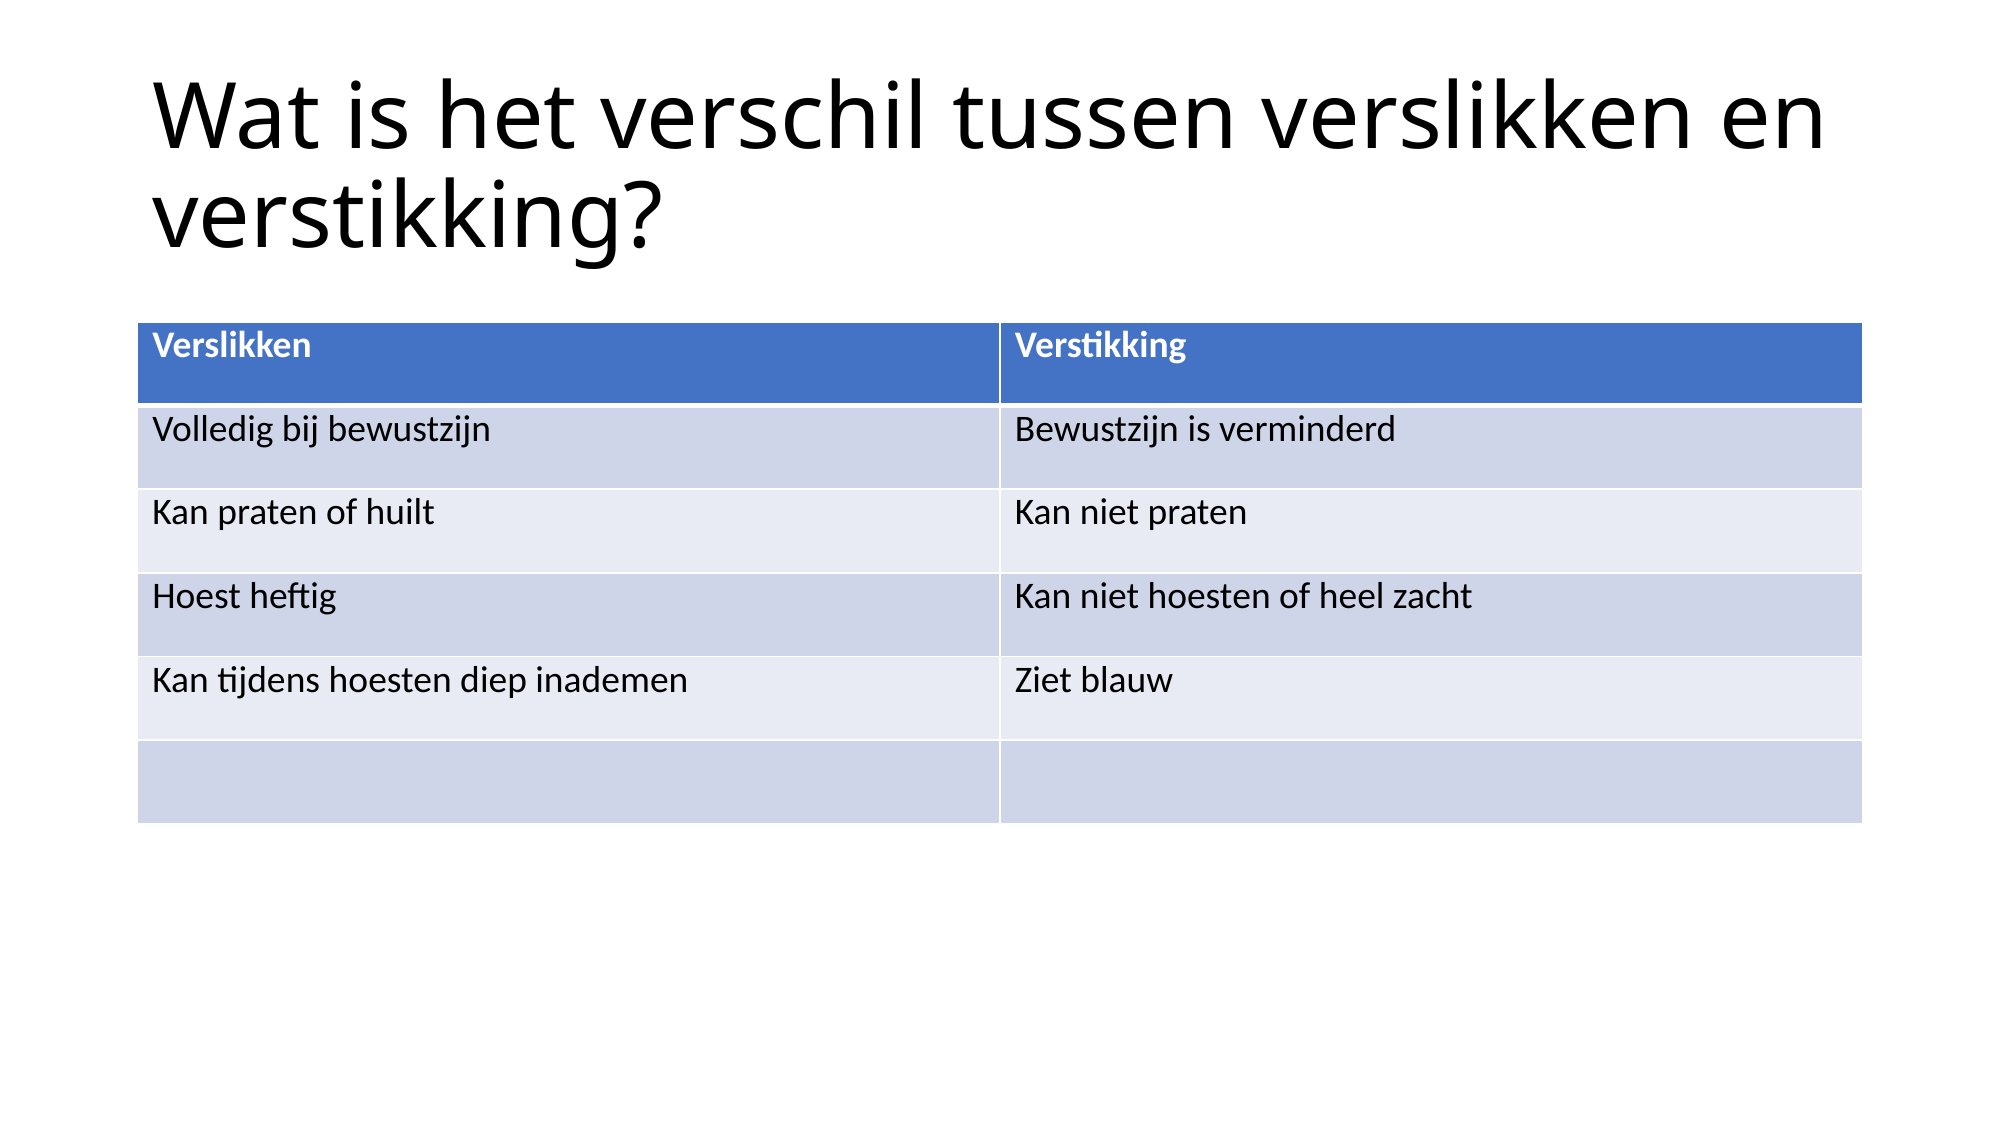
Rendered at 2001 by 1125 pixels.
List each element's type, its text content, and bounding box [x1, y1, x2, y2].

table_cell Volledig bij bewustzijn [138, 408, 999, 488]
table_cell Ziet blauw [1001, 657, 1862, 739]
table_header Verslikken [138, 323, 999, 403]
table_cell Kan niet praten [1001, 490, 1862, 572]
table_cell Hoest heftig [138, 574, 999, 656]
table_cell Kan niet hoesten of heel zacht [1001, 574, 1862, 656]
table_cell Bewustzijn is verminderd [1001, 408, 1862, 488]
title Wat is het verschil tussen verslikken en verstikking? [137, 59, 1863, 278]
table_header Verstikking [1001, 323, 1862, 403]
table_cell [1001, 741, 1862, 823]
table_cell [138, 741, 999, 823]
table_cell Kan tijdens hoesten diep inademen [138, 657, 999, 739]
table_cell Kan praten of huilt [138, 490, 999, 572]
